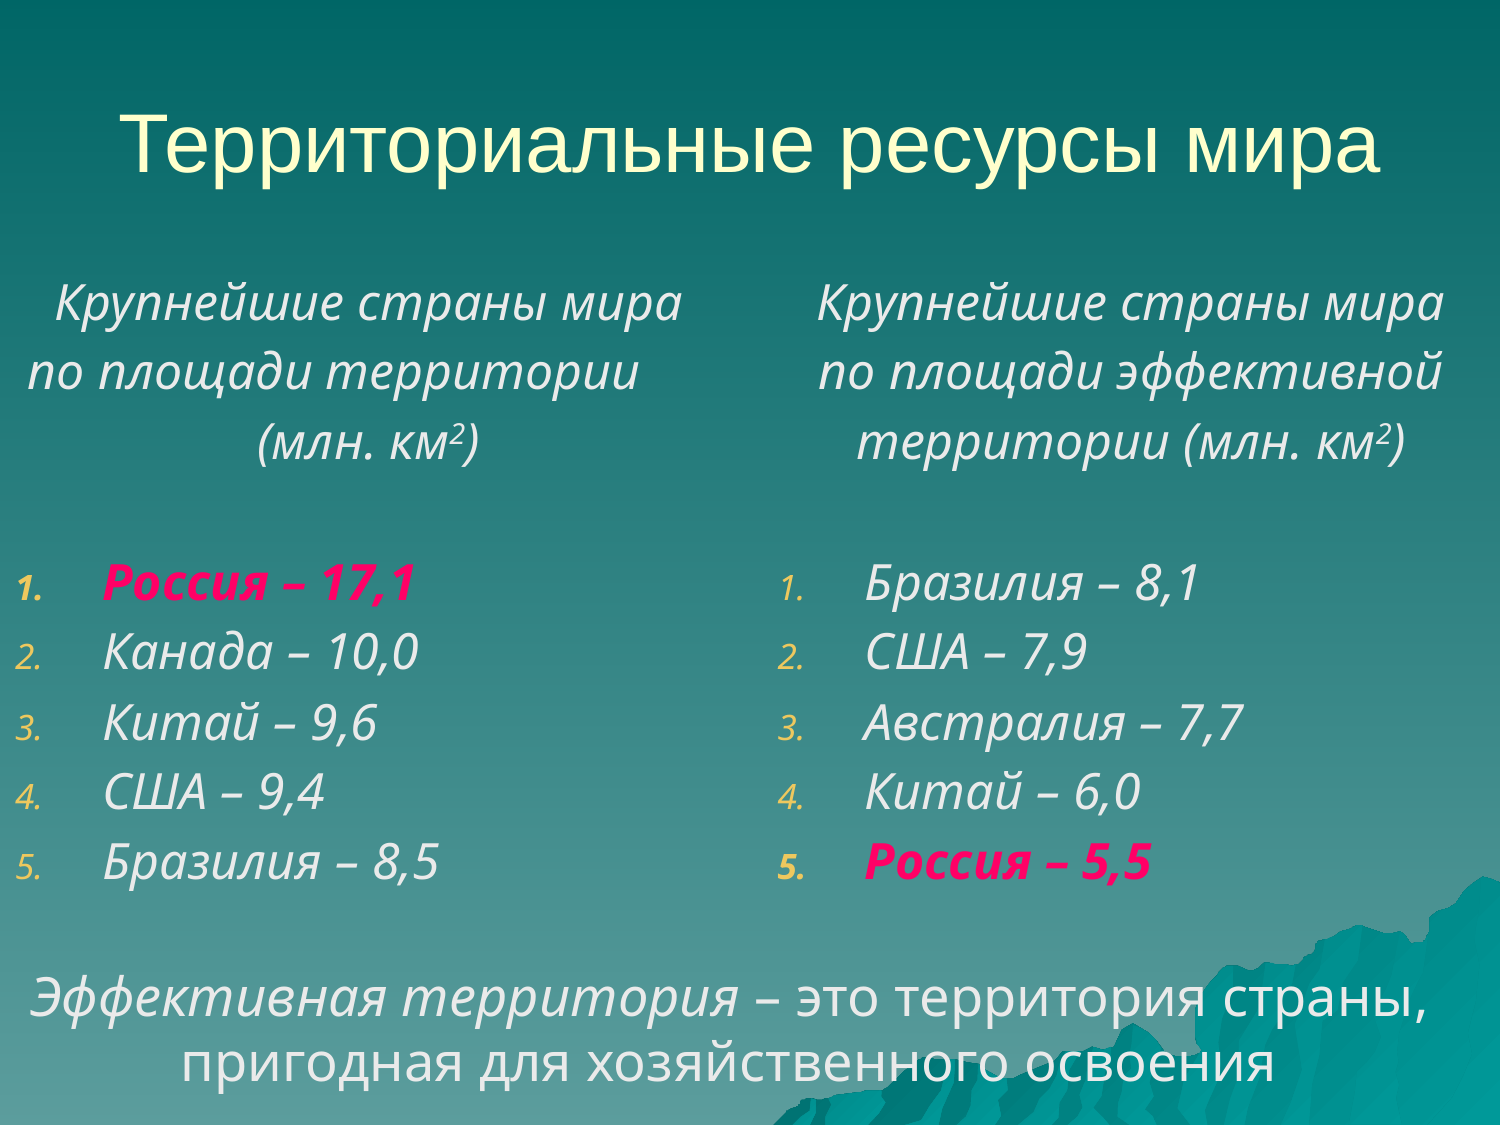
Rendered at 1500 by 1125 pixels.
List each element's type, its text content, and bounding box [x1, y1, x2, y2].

title Территориальные ресурсы мира [74, 45, 1426, 233]
text_box Эффективная территория – это территория страны, пригодная для хозяйственного освоения [0, 954, 1459, 1100]
list Крупнейшие страны мира по площади эффективной территории (млн. км2) Бразилия – 8,1 США – 7,9 Австралия – 7,7 Китай – 6,0 Россия – 5,5 [762, 262, 1500, 929]
list Крупнейшие страны мира по площади территории (млн. км2) Россия – 17,1 Канада – 10,0 Китай – 9,6 США – 9,4 Бразилия – 8,5 [0, 262, 738, 918]
